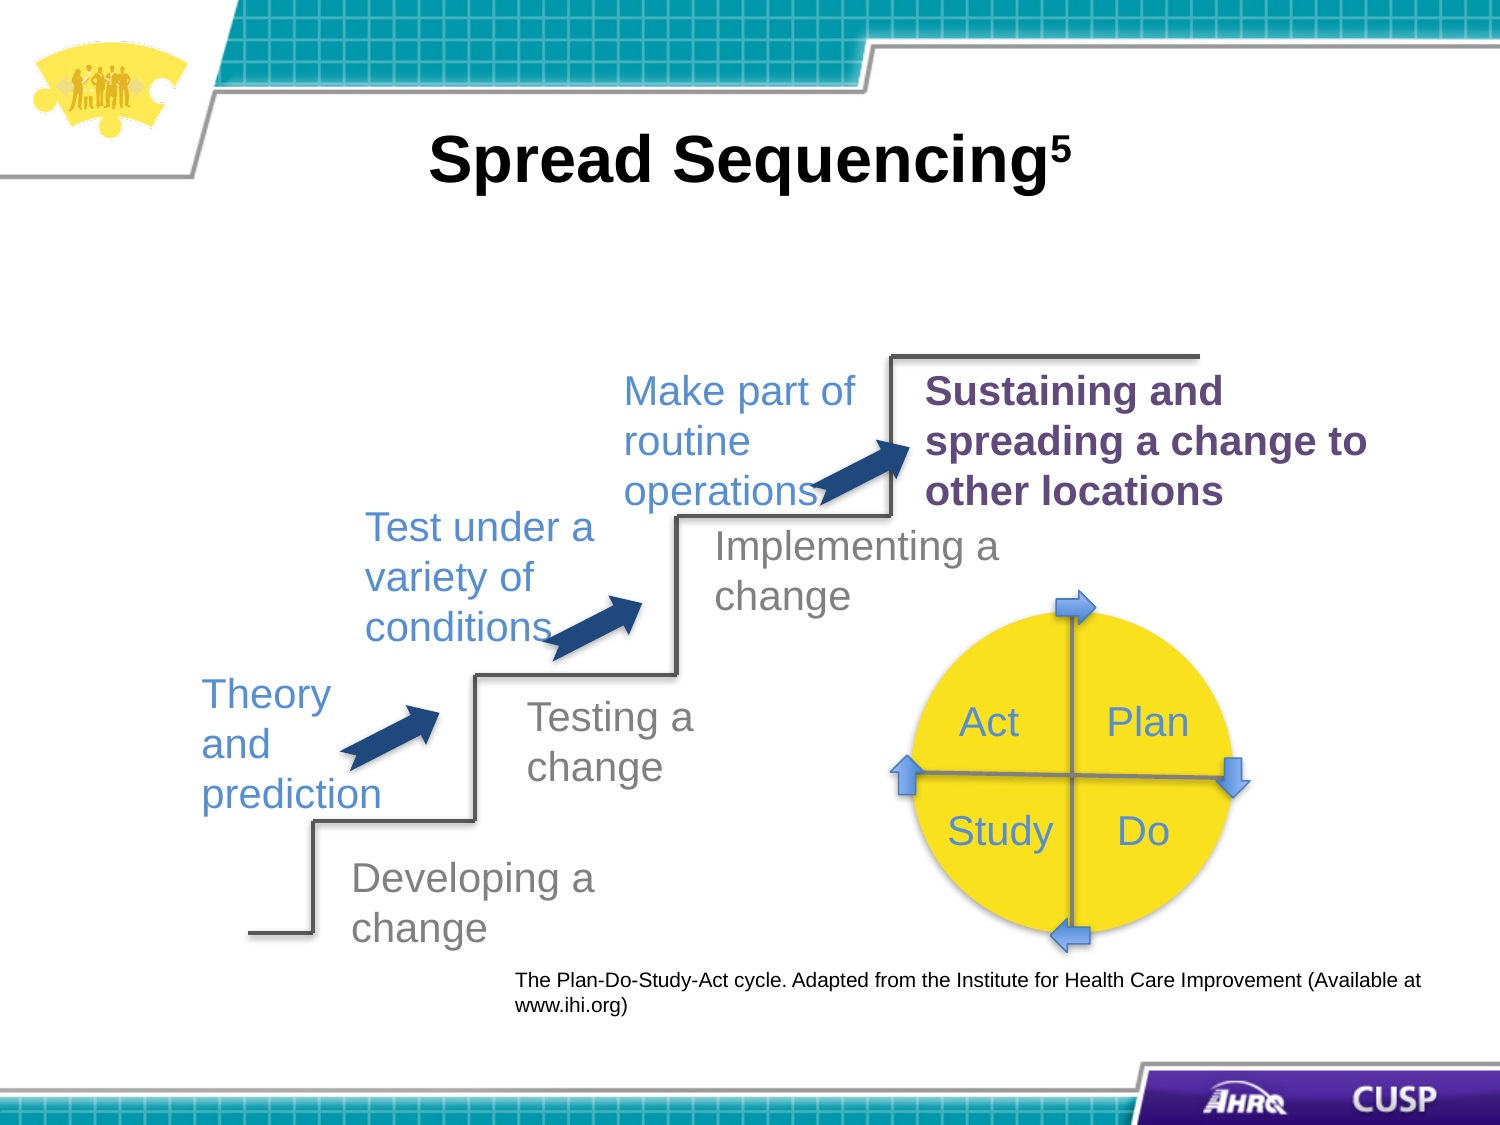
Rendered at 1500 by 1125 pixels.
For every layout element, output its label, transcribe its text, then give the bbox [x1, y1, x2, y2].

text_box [247, 356, 1201, 934]
text_box The Plan-Do-Study-Act cycle. Adapted from the Institute for Health Care Improvement (Available at www.ihi.org) [500, 959, 1472, 1025]
title Spread Sequencing5 [0, 108, 1500, 259]
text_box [911, 772, 1234, 779]
picture [0, 0, 1500, 108]
picture [0, 259, 1500, 1125]
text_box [186, 356, 1416, 960]
